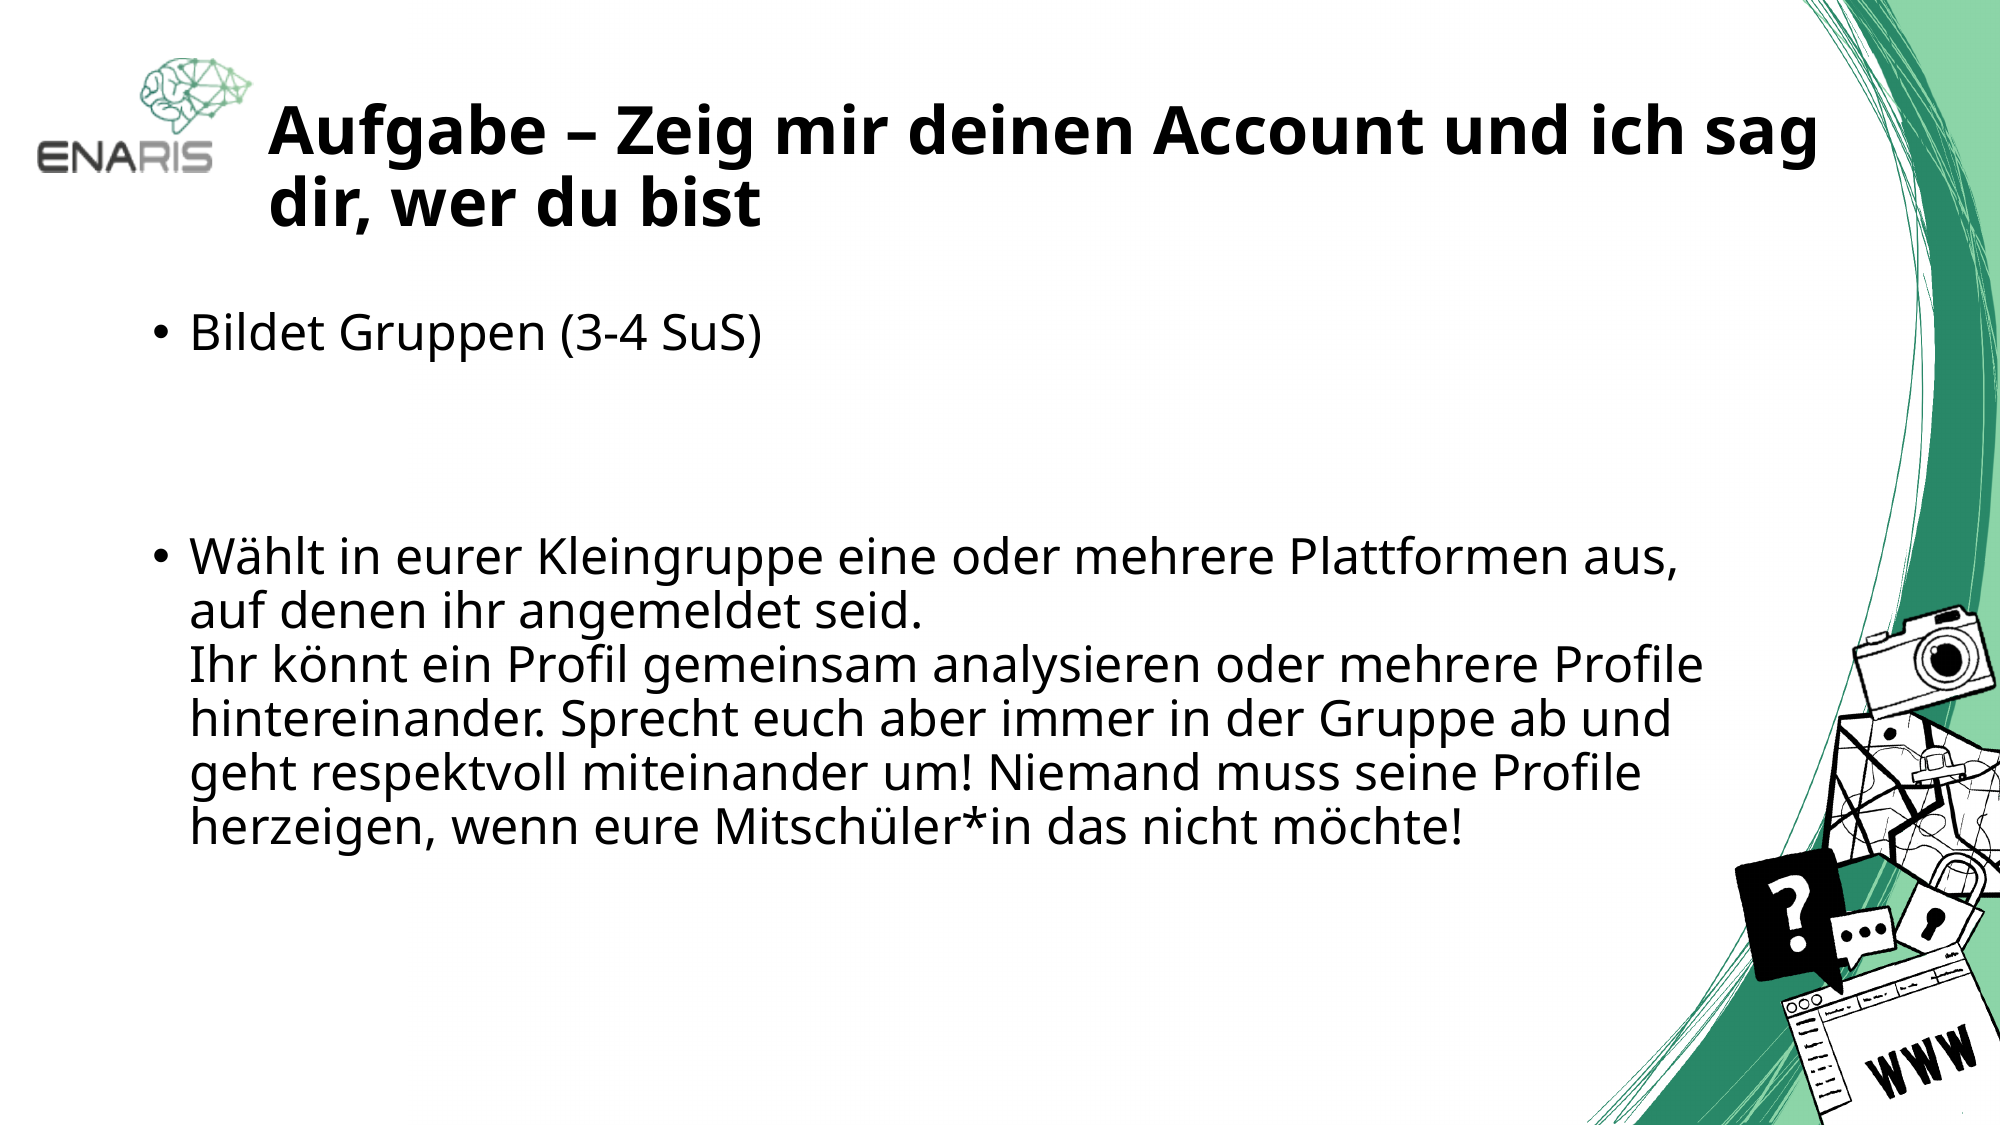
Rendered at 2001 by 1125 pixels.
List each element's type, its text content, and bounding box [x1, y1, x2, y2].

title Aufgabe – Zeig mir deinen Account und ich sag dir, wer du bist [253, 59, 1863, 278]
list Bildet Gruppen (3-4 SuS) Wählt in eurer Kleingruppe eine oder mehrere Plattformen aus, auf denen ihr angemeldet seid. Ihr könnt ein Profil gemeinsam analysieren oder mehrere Profile hintereinander. Sprecht euch aber immer in der Gruppe ab und geht respektvoll miteinander um! Niemand muss seine Profile herzeigen, wenn eure Mitschüler*in das nicht möchte! [137, 299, 1728, 1066]
picture [408, 0, 2000, 1125]
picture [37, 58, 254, 173]
